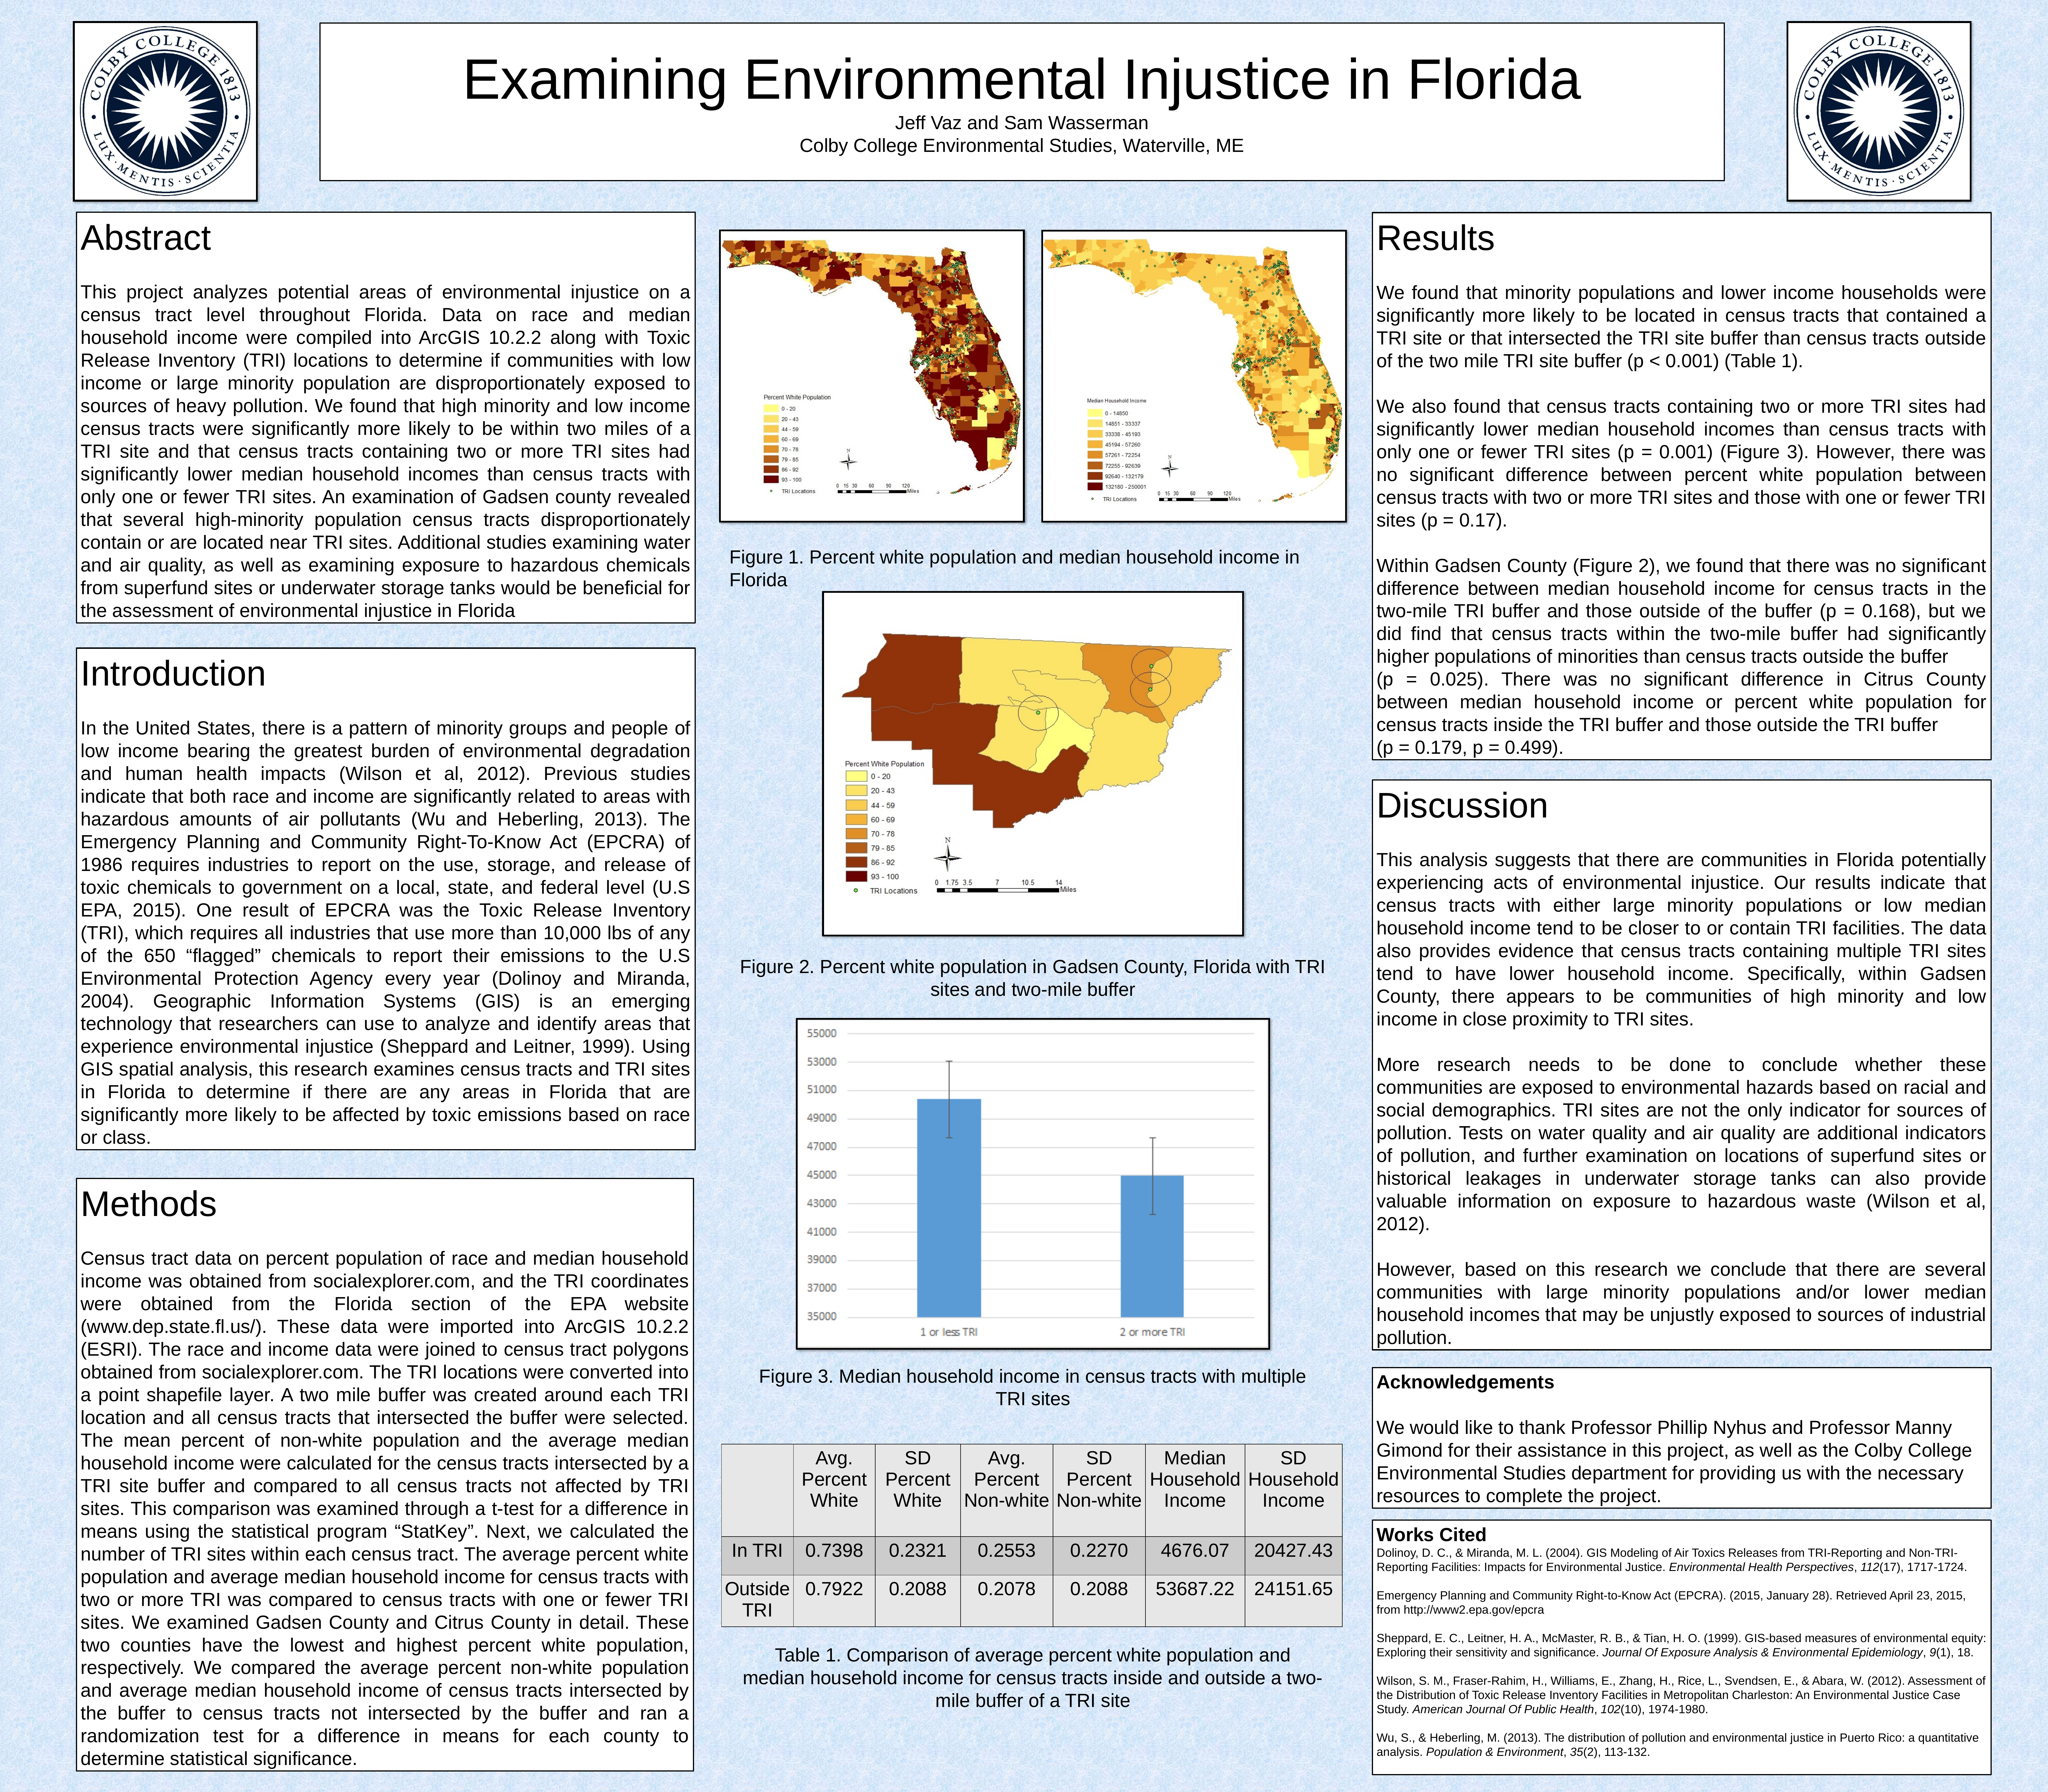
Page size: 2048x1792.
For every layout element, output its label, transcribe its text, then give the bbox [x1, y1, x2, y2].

text_box Acknowledgements We would like to thank Professor Phillip Nyhus and Professor Manny Gimond for their assistance in this project, as well as the Colby College Environmental Studies department for providing us with the necessary resources to complete the project. [1372, 1367, 1992, 1509]
table_cell 0.2088 [1053, 1575, 1145, 1626]
table_cell Outside TRI [722, 1575, 793, 1626]
text_box Table 1. Comparison of average percent white population and median household income for census tracts inside and outside a two-mile buffer of a TRI site [737, 1640, 1329, 1713]
table_cell 0.2321 [876, 1537, 960, 1575]
picture [0, 0, 2048, 1792]
table_cell In TRI [722, 1537, 793, 1575]
text_box Results We found that minority populations and lower income households were significantly more likely to be located in census tracts that contained a TRI site or that intersected the TRI site buffer than census tracts outside of the two mile TRI site buffer (p < 0.001) (Table 1). We also found that census tracts containing two or more TRI sites had significantly lower median household incomes than census tracts with only one or fewer TRI sites (p = 0.001) (Figure 3). However, there was no significant difference between percent white population between census tracts with two or more TRI sites and those with one or fewer TRI sites (p = 0.17). Within Gadsen County (Figure 2), we found that there was no significant difference between median household income for census tracts in the two-mile TRI buffer and those outside of the buffer (p = 0.168), but we did find that census tracts within the two-mile buffer had significantly higher populations of minorities than census tracts outside the buffer (p = 0.025). There was no significant difference in Citrus County between median household income or percent white population for census tracts inside the TRI buffer and those outside the TRI buffer (p = 0.179, p = 0.499). [1372, 212, 1992, 760]
text_box Works Cited Dolinoy, D. C., & Miranda, M. L. (2004). GIS Modeling of Air Toxics Releases from TRI-Reporting and Non-TRI-Reporting Facilities: Impacts for Environmental Justice. Environmental Health Perspectives, 112(17), 1717-1724. Emergency Planning and Community Right-to-Know Act (EPCRA). (2015, January 28). Retrieved April 23, 2015, from http://www2.epa.gov/epcra Sheppard, E. C., Leitner, H. A., McMaster, R. B., & Tian, H. O. (1999). GIS-based measures of environmental equity: Exploring their sensitivity and significance. Journal Of Exposure Analysis & Environmental Epidemiology, 9(1), 18. Wilson, S. M., Fraser-Rahim, H., Williams, E., Zhang, H., Rice, L., Svendsen, E., & Abara, W. (2012). Assessment of the Distribution of Toxic Release Inventory Facilities in Metropolitan Charleston: An Environmental Justice Case Study. American Journal Of Public Health, 102(10), 1974-1980. Wu, S., & Heberling, M. (2013). The distribution of pollution and environmental justice in Puerto Rico: a quantitative analysis. Population & Environment, 35(2), 113-132. [1372, 1520, 1992, 1775]
table_cell 20427.43 [1245, 1537, 1342, 1575]
table_cell 0.7398 [794, 1537, 875, 1575]
table_header Median Household Income [1146, 1444, 1245, 1536]
table_cell 0.7922 [794, 1575, 875, 1626]
text_box Discussion This analysis suggests that there are communities in Florida potentially experiencing acts of environmental injustice. Our results indicate that census tracts with either large minority populations or low median household income tend to be closer to or contain TRI facilities. The data also provides evidence that census tracts containing multiple TRI sites tend to have lower household income. Specifically, within Gadsen County, there appears to be communities of high minority and low income in close proximity to TRI sites. More research needs to be done to conclude whether these communities are exposed to environmental hazards based on racial and social demographics. TRI sites are not the only indicator for sources of pollution. Tests on water quality and air quality are additional indicators of pollution, and further examination on locations of superfund sites or historical leakages in underwater storage tanks can also provide valuable information on exposure to hazardous waste (Wilson et al, 2012). However, based on this research we conclude that there are several communities with large minority populations and/or lower median household incomes that may be unjustly exposed to sources of industrial pollution. [1372, 779, 1992, 1351]
text_box Figure 3. Median household income in census tracts with multiple TRI sites [754, 1361, 1312, 1411]
table_cell 53687.22 [1146, 1575, 1245, 1626]
table_cell 0.2078 [961, 1575, 1053, 1626]
table_header SD Household Income [1245, 1444, 1342, 1536]
table_cell 4676.07 [1146, 1537, 1245, 1575]
table_header [722, 1444, 793, 1536]
table_cell 0.2553 [961, 1537, 1053, 1575]
table_header SD Percent Non-white [1053, 1444, 1145, 1536]
table_header Avg. Percent Non-white [961, 1444, 1053, 1536]
text_box Abstract This project analyzes potential areas of environmental injustice on a census tract level throughout Florida. Data on race and median household income were compiled into ArcGIS 10.2.2 along with Toxic Release Inventory (TRI) locations to determine if communities with low income or large minority population are disproportionately exposed to sources of heavy pollution. We found that high minority and low income census tracts were significantly more likely to be within two miles of a TRI site and that census tracts containing two or more TRI sites had significantly lower median household incomes than census tracts with only one or fewer TRI sites. An examination of Gadsen county revealed that several high-minority population census tracts disproportionately contain or are located near TRI sites. Additional studies examining water and air quality, as well as examining exposure to hazardous chemicals from superfund sites or underwater storage tanks would be beneficial for the assessment of environmental injustice in Florida [76, 212, 696, 624]
table_header SD Percent White [876, 1444, 960, 1536]
table_cell 24151.65 [1245, 1575, 1342, 1626]
text_box Examining Environmental Injustice in Florida Jeff Vaz and Sam Wasserman Colby College Environmental Studies, Waterville, ME [319, 22, 1725, 181]
table_header Avg. Percent White [794, 1444, 875, 1536]
table_cell 0.2088 [876, 1575, 960, 1626]
text_box Figure 2. Percent white population in Gadsen County, Florida with TRI sites and two-mile buffer [725, 952, 1341, 1002]
text_box Methods Census tract data on percent population of race and median household income was obtained from socialexplorer.com, and the TRI coordinates were obtained from the Florida section of the EPA website (www.dep.state.fl.us/). These data were imported into ArcGIS 10.2.2 (ESRI). The race and income data were joined to census tract polygons obtained from socialexplorer.com. The TRI locations were converted into a point shapefile layer. A two mile buffer was created around each TRI location and all census tracts that intersected the buffer were selected. The mean percent of non-white population and the average median household income were calculated for the census tracts intersected by a TRI site buffer and compared to all census tracts not affected by TRI sites. This comparison was examined through a t-test for a difference in means using the statistical program “StatKey”. Next, we calculated the number of TRI sites within each census tract. The average percent white population and average median household income for census tracts with two or more TRI was compared to census tracts with one or fewer TRI sites. We examined Gadsen County and Citrus County in detail. These two counties have the lowest and highest percent white population, respectively. We compared the average percent non-white population and average median household income of census tracts intersected by the buffer to census tracts not intersected by the buffer and ran a randomization test for a difference in means for each county to determine statistical significance. [76, 1178, 694, 1772]
text_box Figure 1. Percent white population and median household income in Florida [725, 542, 1341, 592]
table_cell 0.2270 [1053, 1537, 1145, 1575]
text_box Introduction In the United States, there is a pattern of minority groups and people of low income bearing the greatest burden of environmental degradation and human health impacts (Wilson et al, 2012). Previous studies indicate that both race and income are significantly related to areas with hazardous amounts of air pollutants (Wu and Heberling, 2013). The Emergency Planning and Community Right-To-Know Act (EPCRA) of 1986 requires industries to report on the use, storage, and release of toxic chemicals to government on a local, state, and federal level (U.S EPA, 2015). One result of EPCRA was the Toxic Release Inventory (TRI), which requires all industries that use more than 10,000 lbs of any of the 650 “flagged” chemicals to report their emissions to the U.S Environmental Protection Agency every year (Dolinoy and Miranda, 2004). Geographic Information Systems (GIS) is an emerging technology that researchers can use to analyze and identify areas that experience environmental injustice (Sheppard and Leitner, 1999). Using GIS spatial analysis, this research examines census tracts and TRI sites in Florida to determine if there are any areas in Florida that are significantly more likely to be affected by toxic emissions based on race or class. [76, 647, 696, 1150]
